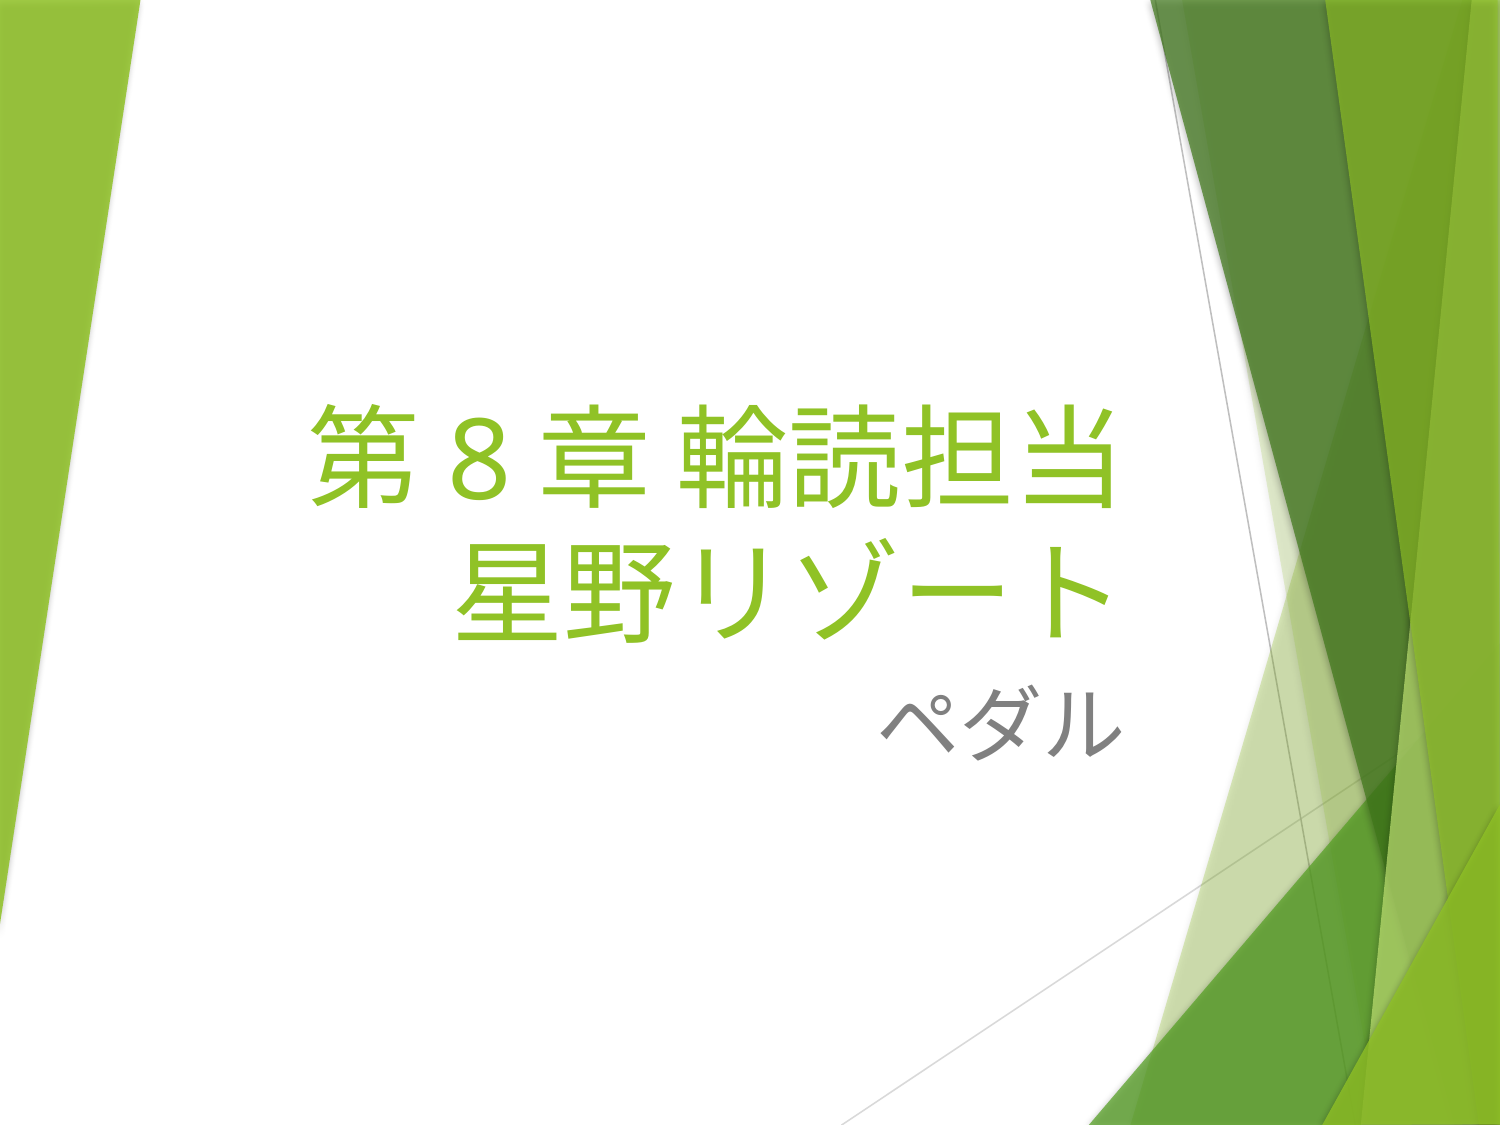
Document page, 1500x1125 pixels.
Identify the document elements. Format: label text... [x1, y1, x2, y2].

subtitle ペダル [185, 664, 1142, 845]
title 第8章 輪読担当 星野リゾート [185, 338, 1142, 664]
